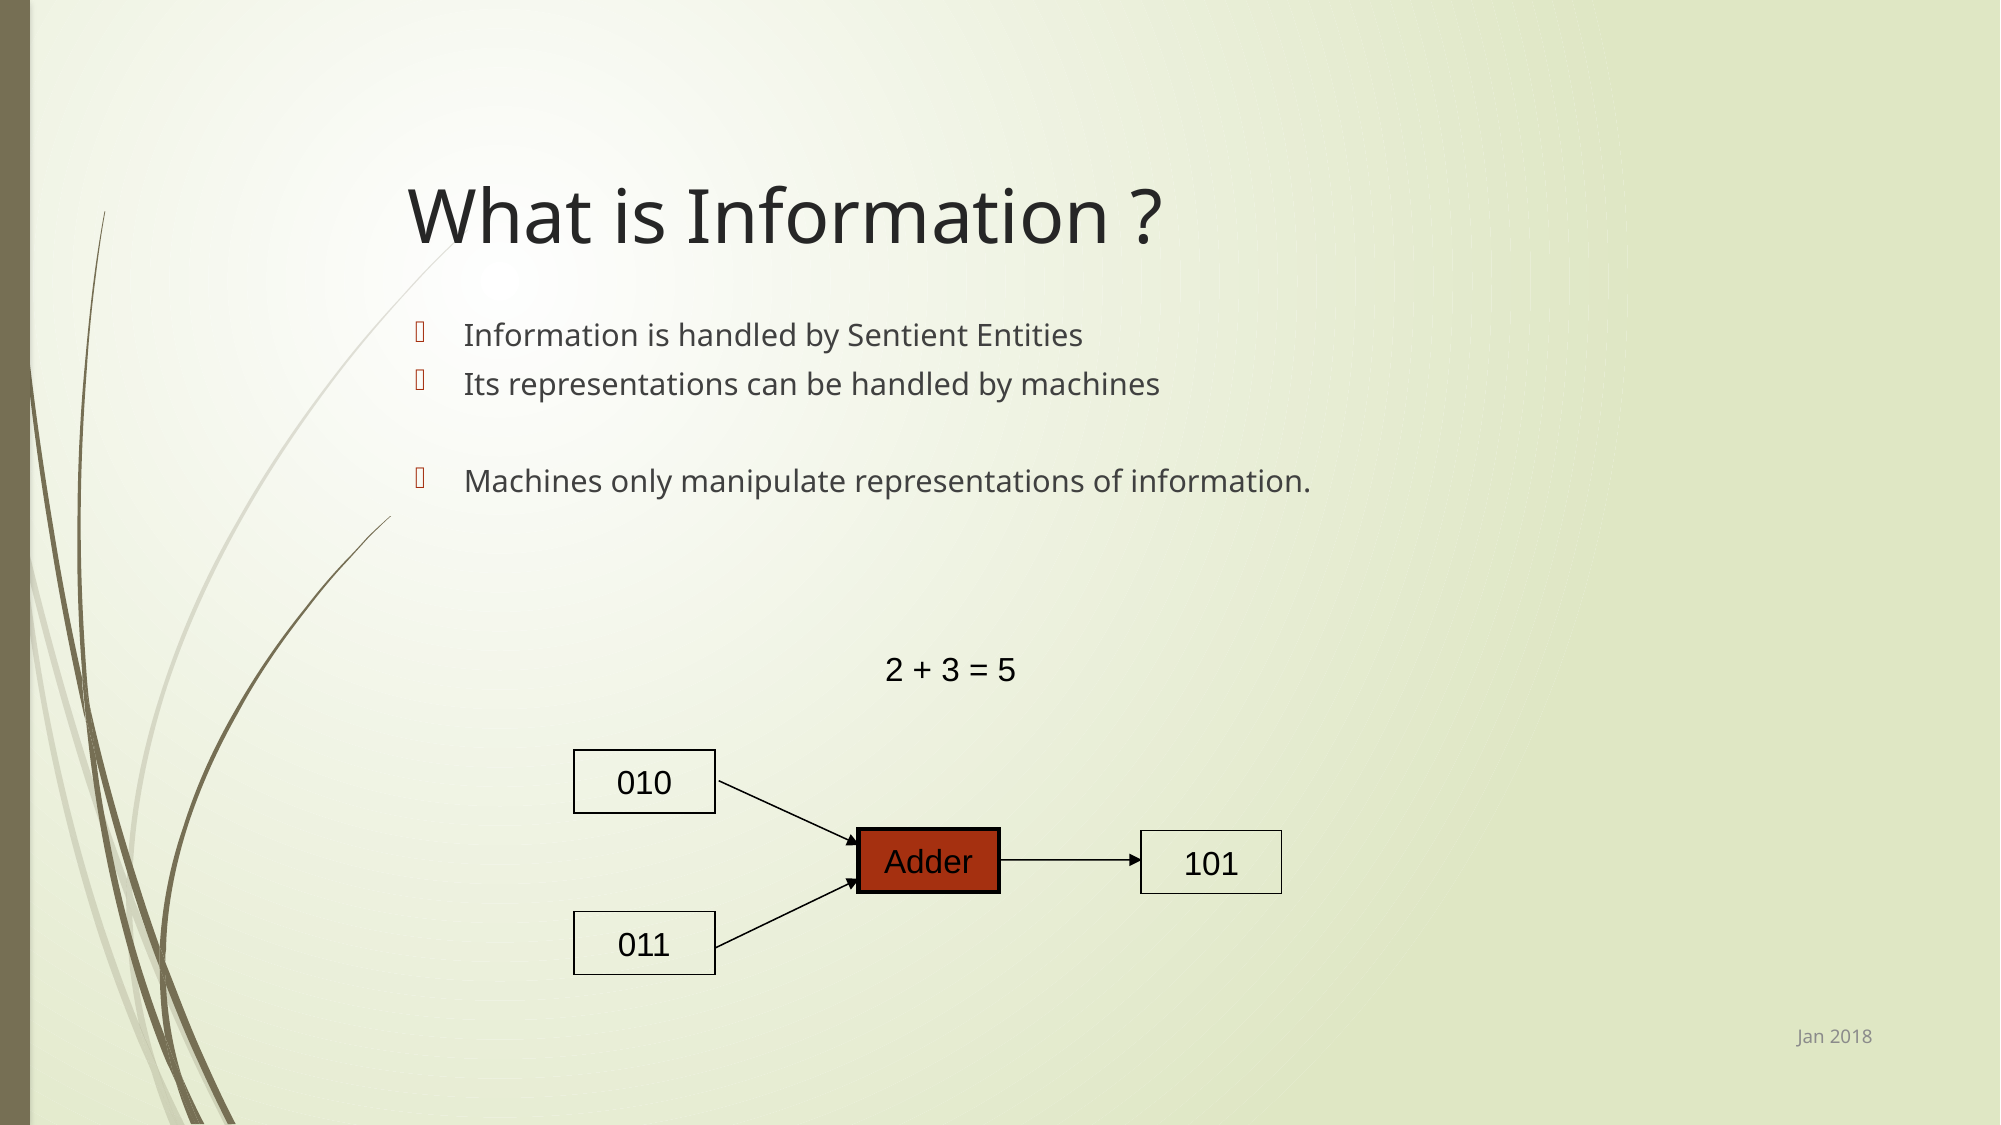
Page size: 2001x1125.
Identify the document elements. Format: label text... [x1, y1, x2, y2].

text_box 011 [574, 911, 715, 975]
title What is Information ? [392, 141, 1732, 267]
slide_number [1699, 1005, 1888, 1067]
text_box Adder [858, 828, 999, 892]
text_box [718, 780, 860, 846]
list Information is handled by Sentient Entities Its representations can be handled by machines Machines only manipulate representations of information. [399, 312, 1731, 510]
text_box [714, 878, 860, 949]
text_box [998, 853, 1142, 867]
text_box 101 [1141, 830, 1282, 894]
text_box 010 [574, 750, 715, 813]
text_box 2 + 3 = 5 [870, 640, 1032, 695]
